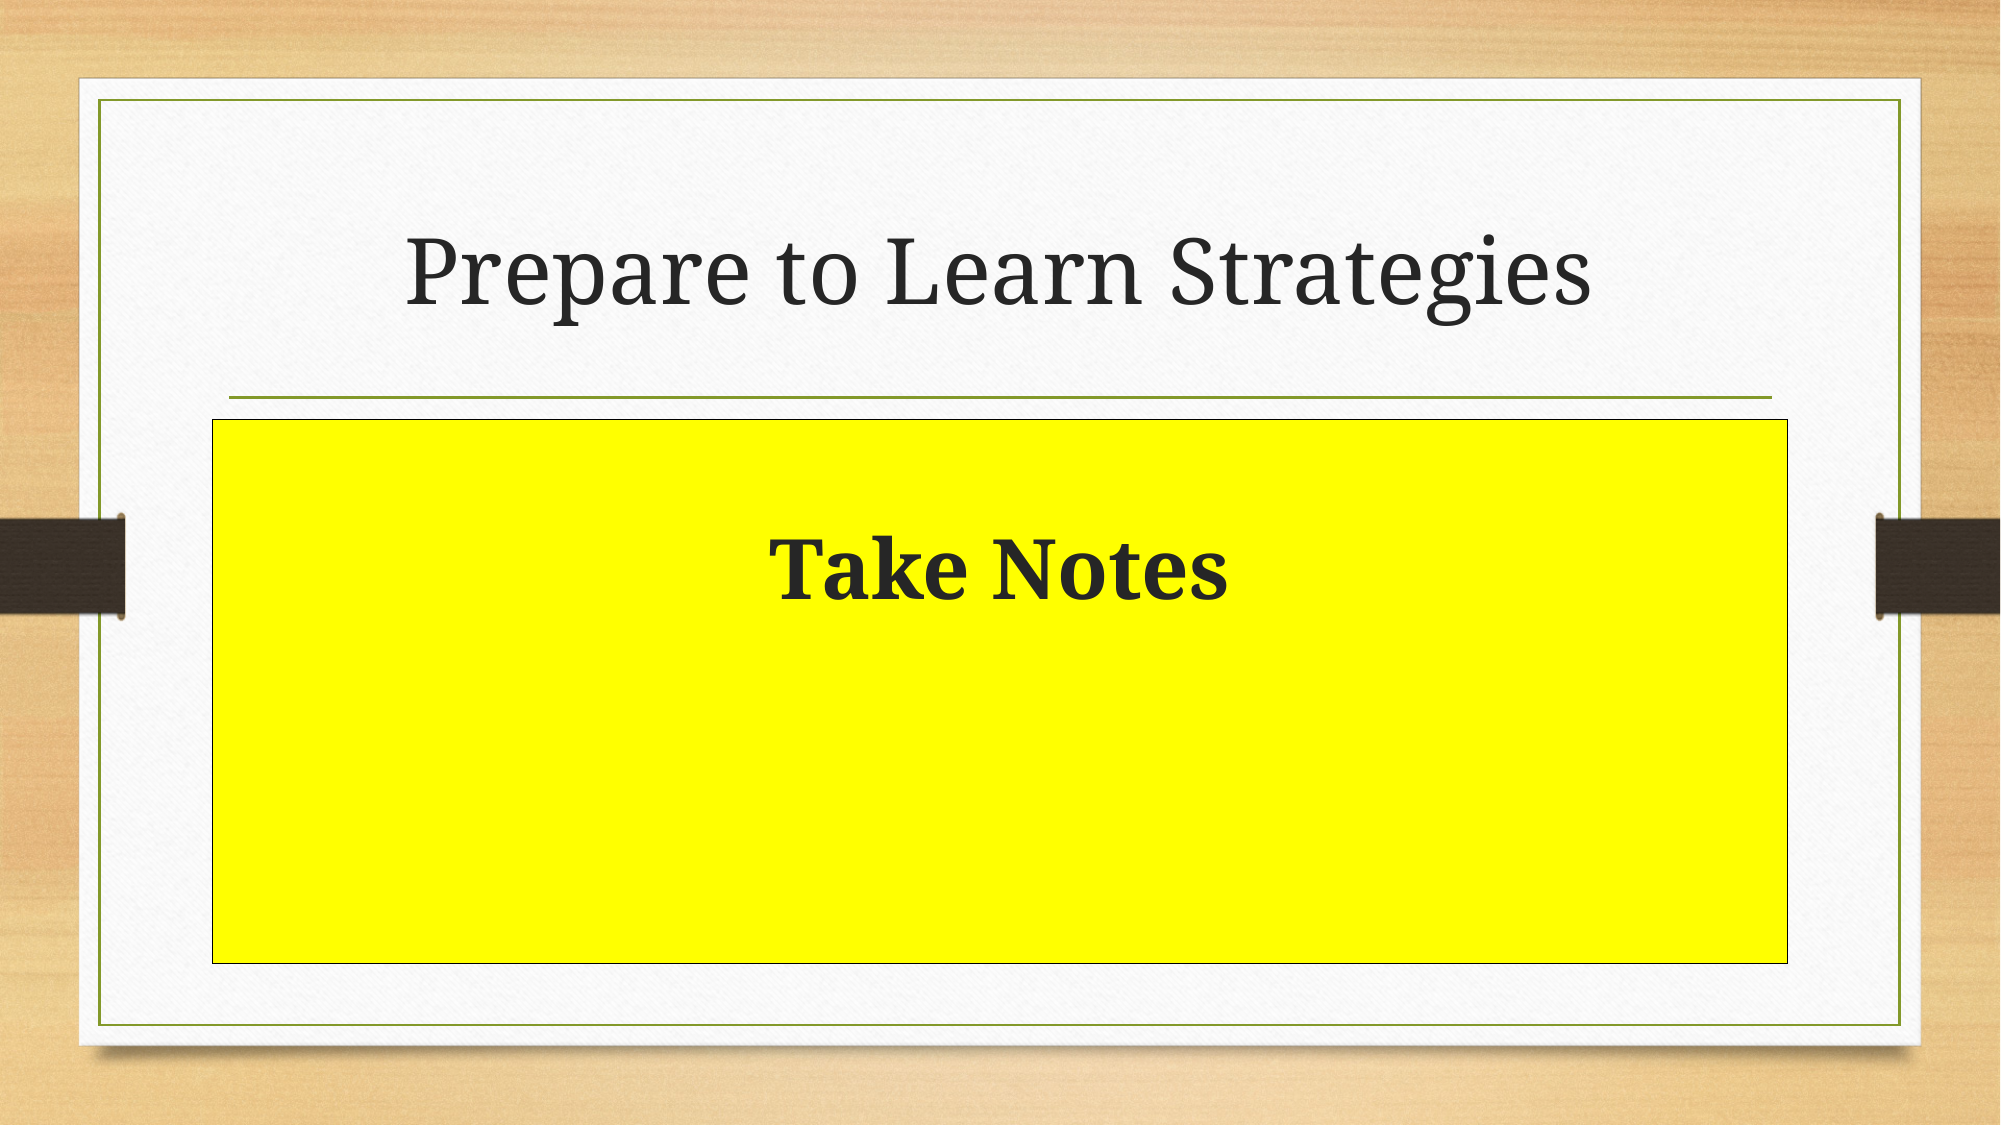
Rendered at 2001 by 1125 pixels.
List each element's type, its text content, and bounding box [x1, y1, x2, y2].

list Take Notes [212, 419, 1788, 964]
picture [0, 0, 2001, 1125]
title Prepare to Learn Strategies [212, 161, 1788, 375]
